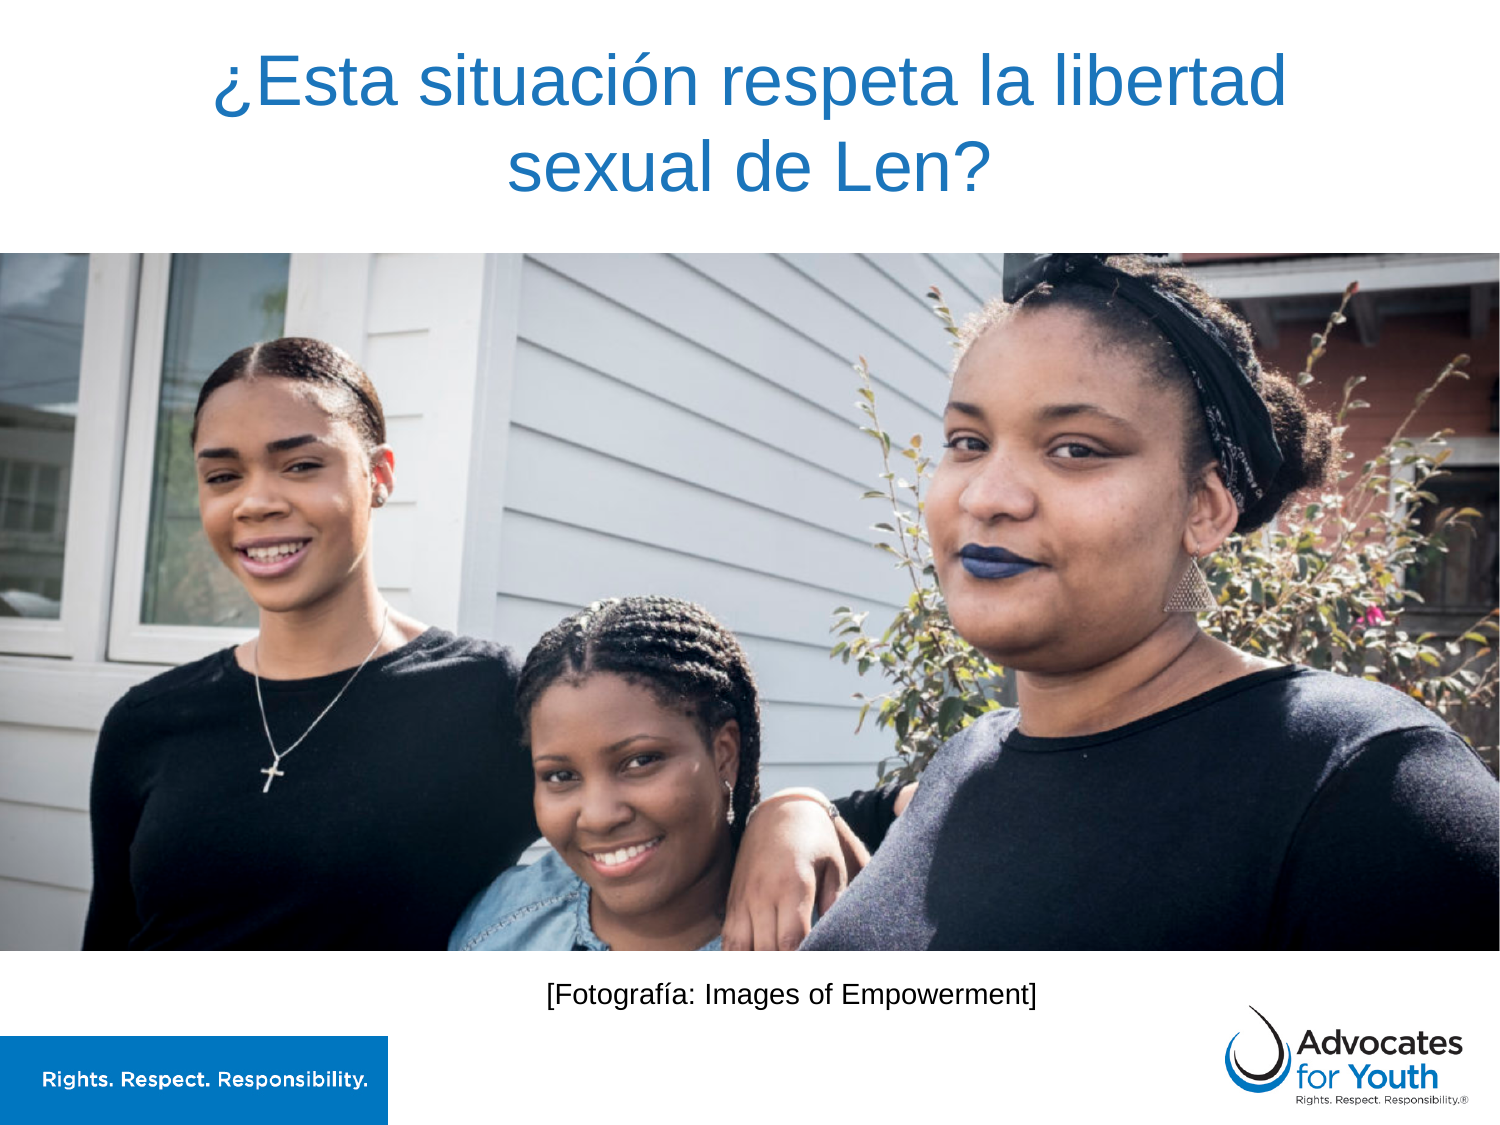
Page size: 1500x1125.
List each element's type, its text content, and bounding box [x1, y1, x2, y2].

picture [0, 253, 1500, 952]
picture [0, 1036, 388, 1125]
text_box [Fotografía: Images of Empowerment] [84, 960, 1500, 1026]
title ¿Esta situación respeta la libertad sexual de Len? [112, 26, 1388, 214]
picture [1199, 990, 1500, 1125]
